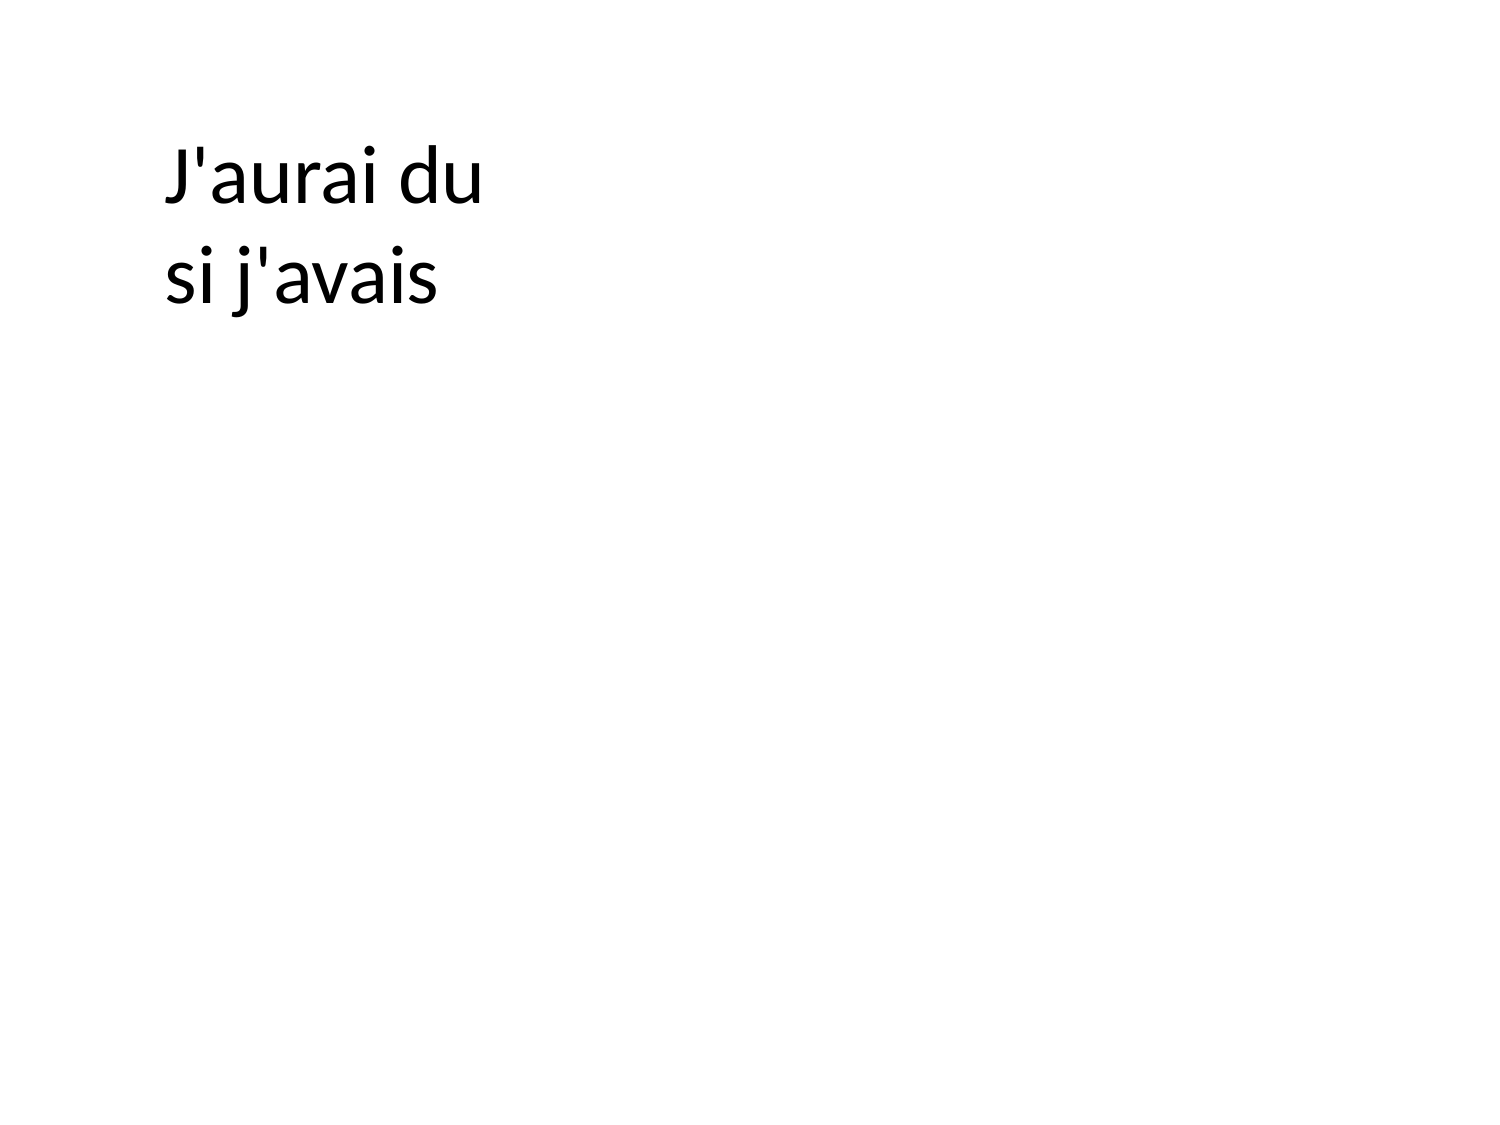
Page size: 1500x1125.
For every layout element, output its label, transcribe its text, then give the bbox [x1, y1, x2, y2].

text_box J'aurai du si j'avais [149, 112, 900, 328]
